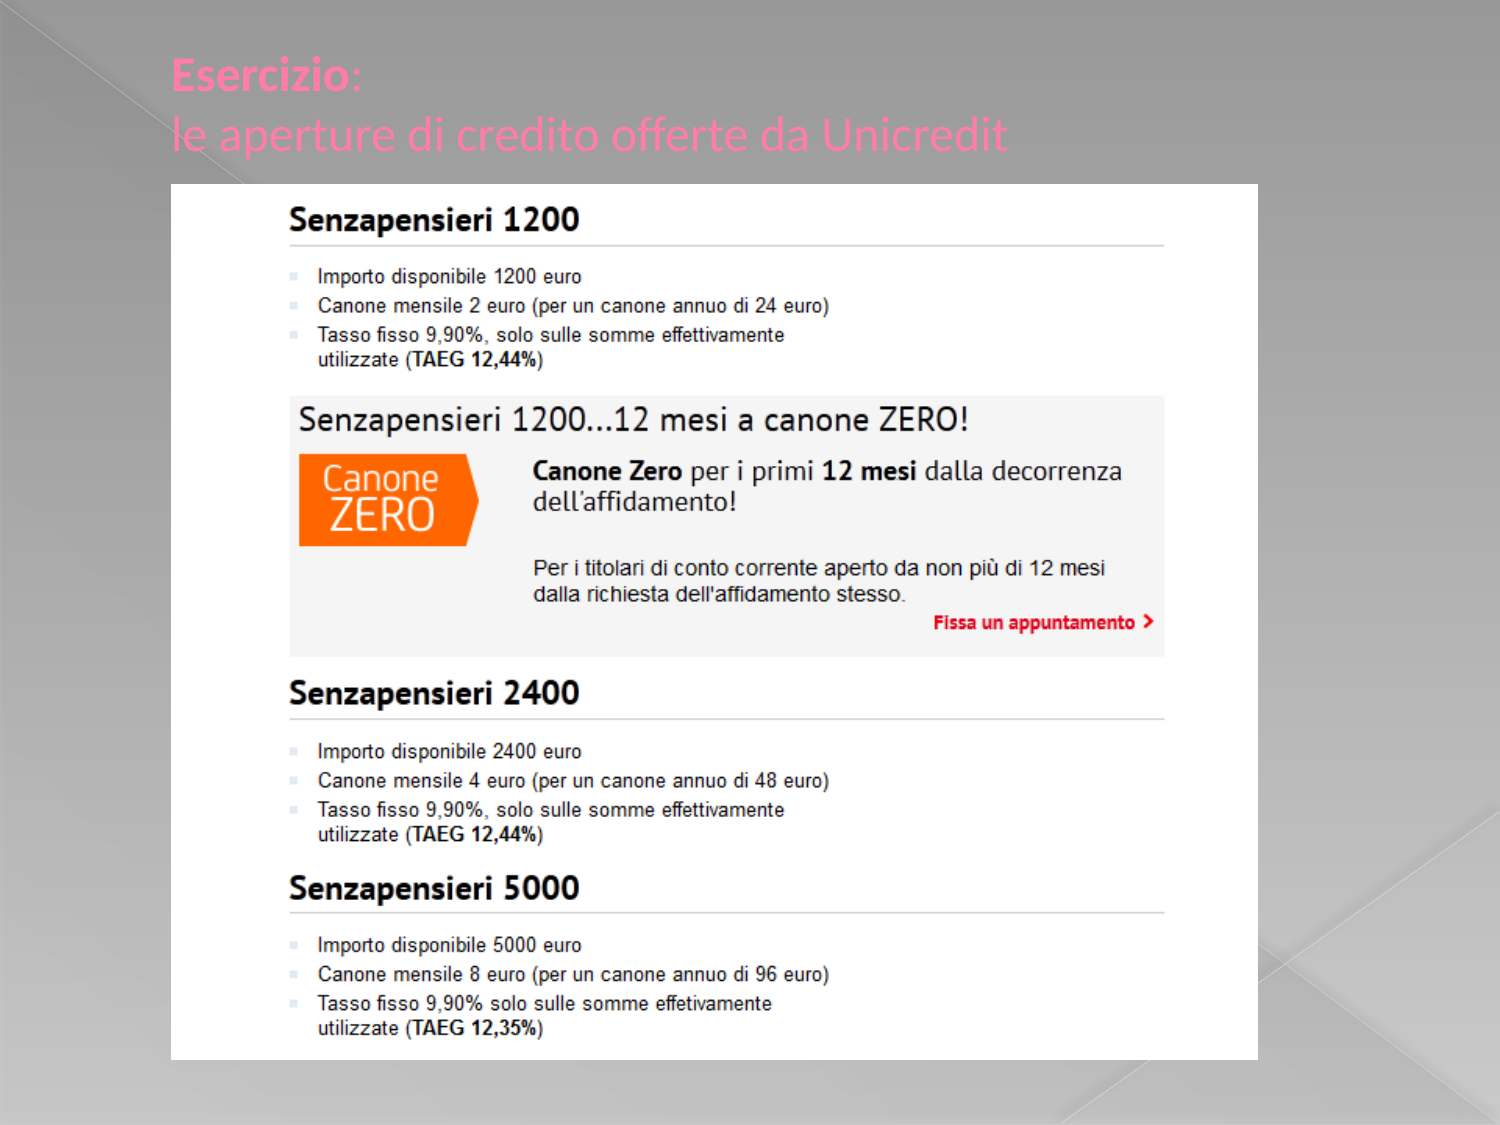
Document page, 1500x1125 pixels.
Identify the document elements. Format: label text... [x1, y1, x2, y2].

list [170, 184, 1259, 1061]
title Esercizio: le aperture di credito offerte da Unicredit [76, 19, 1427, 185]
